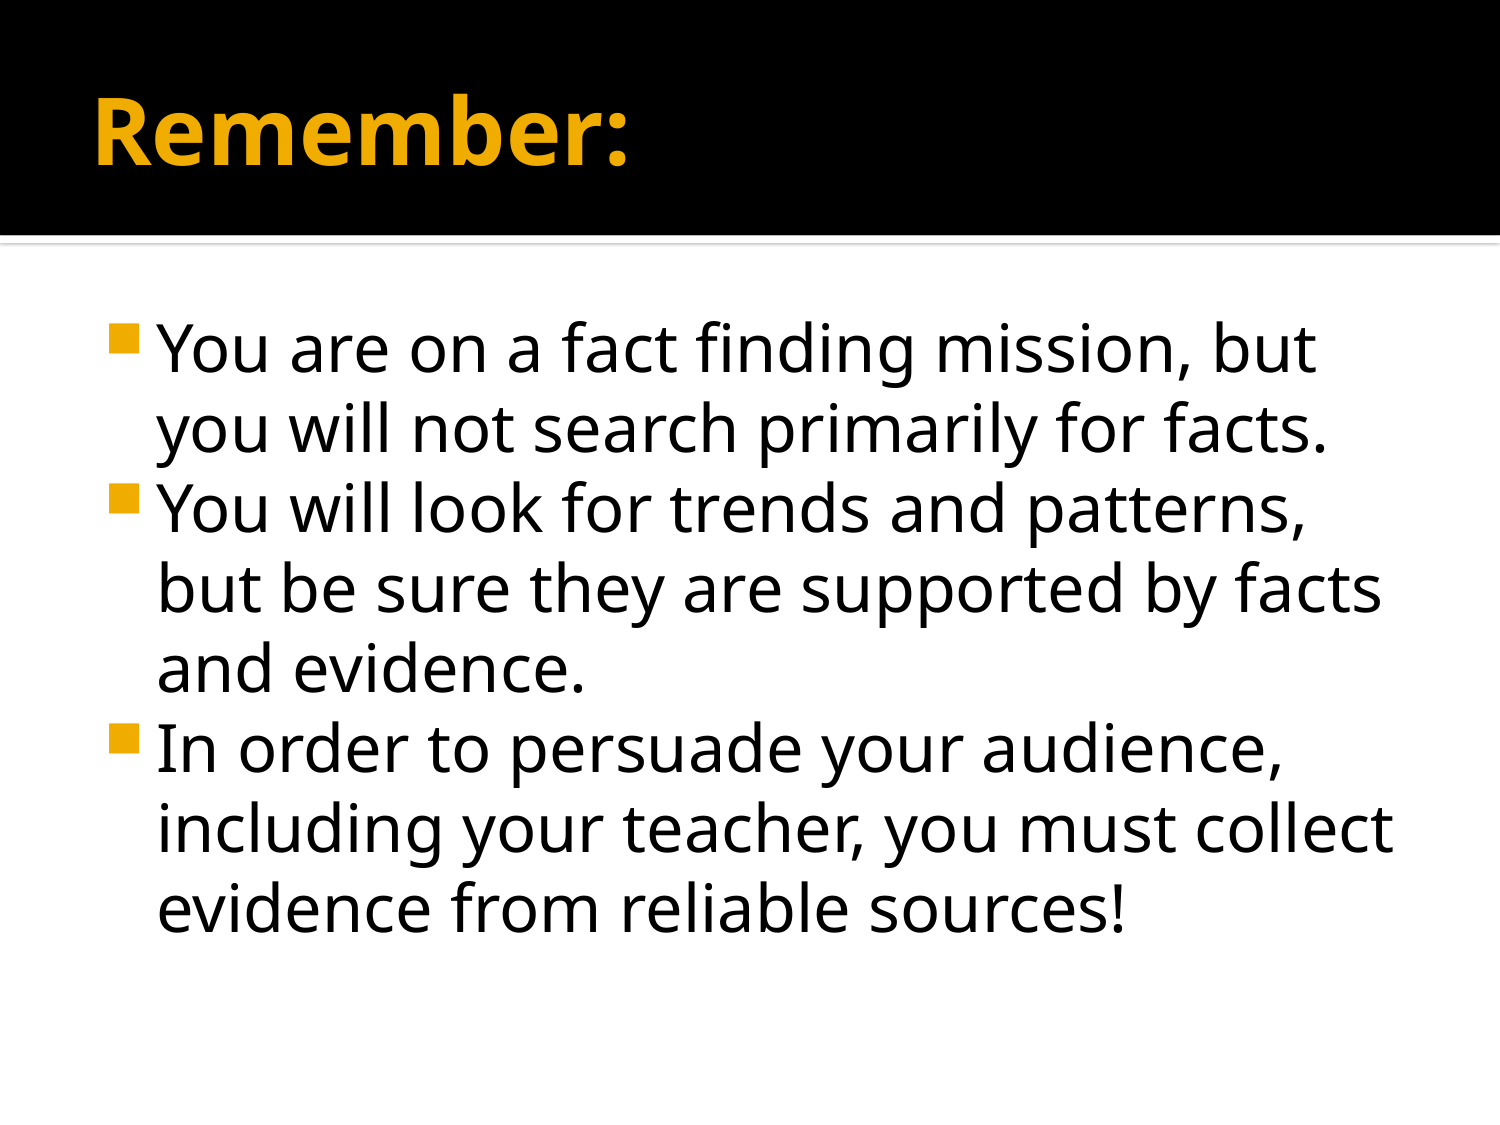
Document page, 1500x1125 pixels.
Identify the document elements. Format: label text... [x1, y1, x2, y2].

list You are on a fact finding mission, but you will not search primarily for facts. You will look for trends and patterns, but be sure they are supported by facts and evidence. In order to persuade your audience, including your teacher, you must collect evidence from reliable sources! [75, 291, 1425, 1050]
title Remember: [75, 25, 1425, 231]
